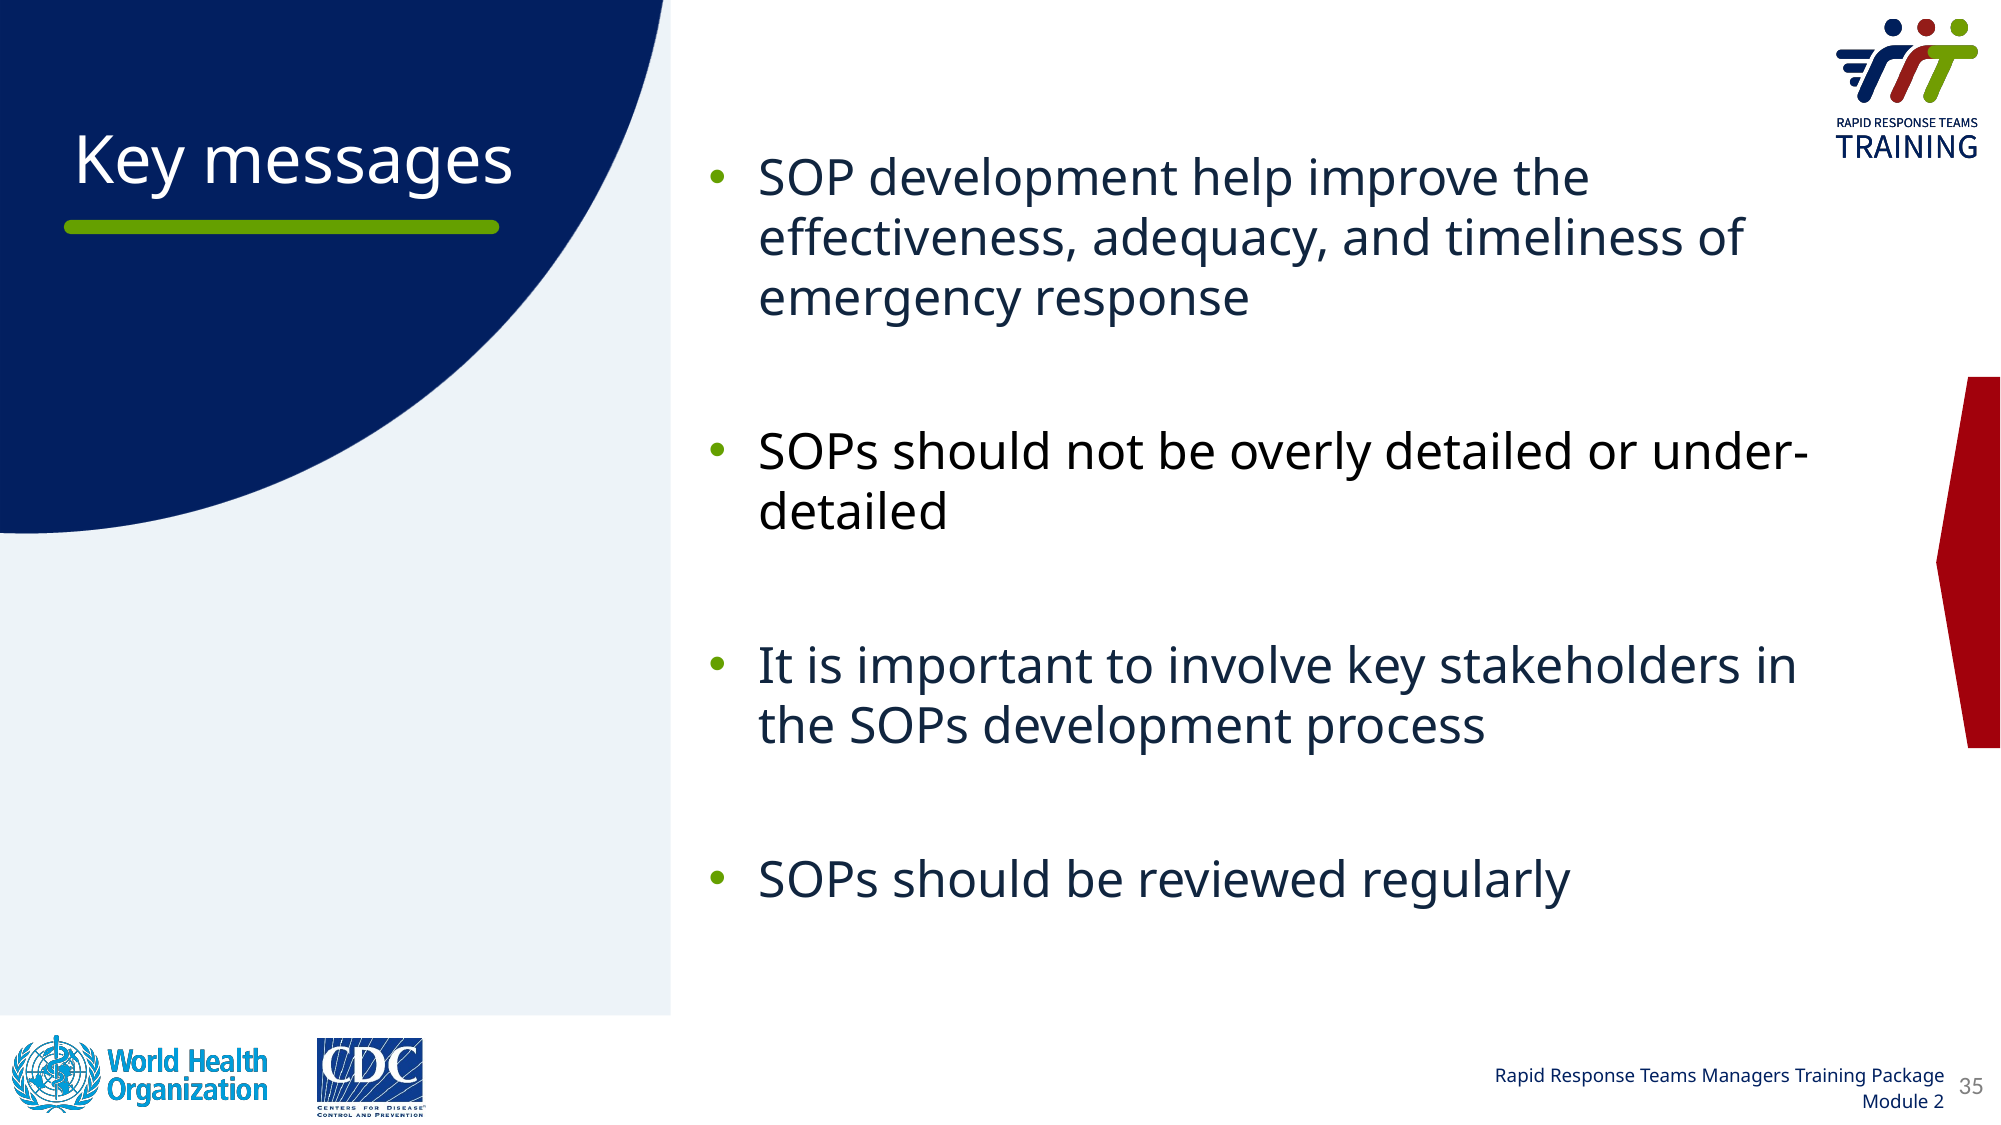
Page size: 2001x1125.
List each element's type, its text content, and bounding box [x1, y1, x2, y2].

picture [71, 1053, 90, 1091]
picture [59, 1035, 267, 1113]
picture [34, 1054, 43, 1078]
picture [30, 1083, 37, 1091]
list SOP development help improve the effectiveness, adequacy, and timeliness of emergency response SOPs should not be overly detailed or under-detailed It is important to involve key stakeholders in the SOPs development process SOPs should be reviewed regularly [700, 137, 1937, 1049]
picture [36, 1088, 78, 1105]
picture [12, 1035, 54, 1068]
picture [0, 0, 670, 538]
picture [1835, 19, 1978, 167]
picture [40, 1062, 47, 1070]
picture [46, 1056, 54, 1062]
picture [12, 1083, 48, 1113]
picture [317, 1038, 426, 1117]
picture [22, 1062, 26, 1077]
picture [24, 1054, 36, 1087]
slide_number 35 [1915, 1061, 2000, 1115]
picture [50, 1108, 62, 1113]
